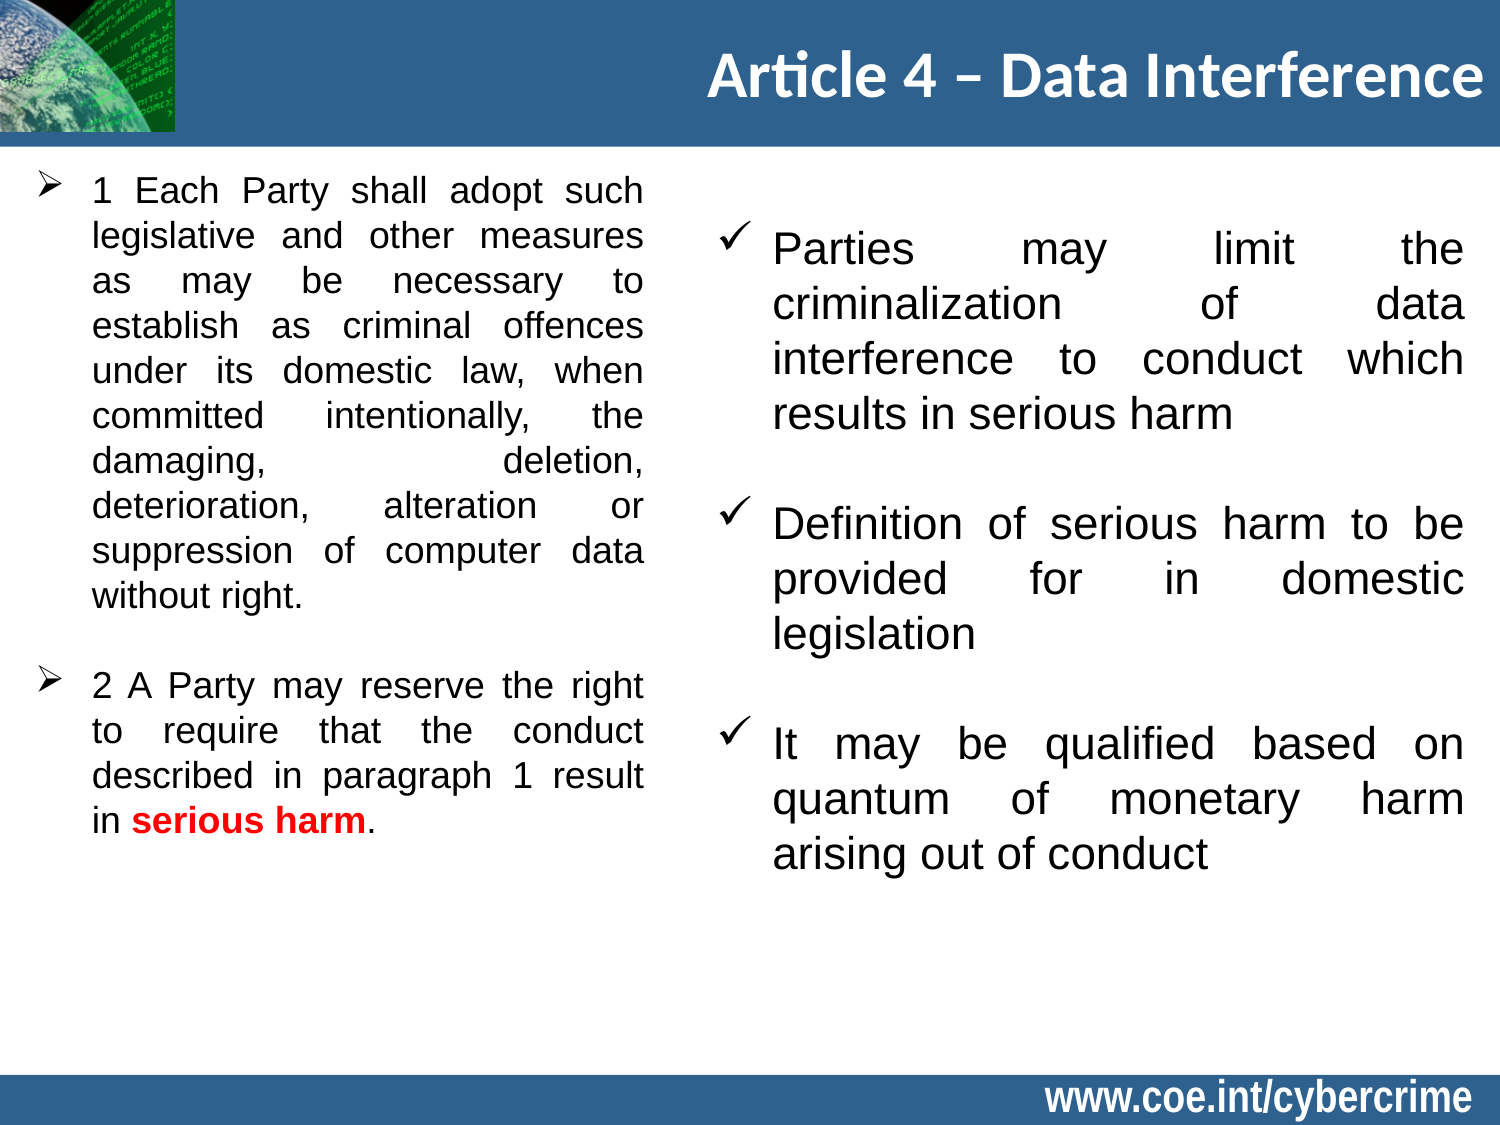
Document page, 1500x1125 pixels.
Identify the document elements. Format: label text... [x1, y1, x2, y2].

text_box Parties may limit the criminalization of data interference to conduct which results in serious harm Definition of serious harm to be provided for in domestic legislation It may be qualified based on quantum of monetary harm arising out of conduct [701, 211, 1480, 886]
text_box www.coe.int/cybercrime [1030, 1059, 1500, 1125]
text_box [0, 1073, 1030, 1125]
text_box Article 4 – Data Interference [0, 0, 1500, 149]
text_box 1 Each Party shall adopt such legislative and other measures as may be necessary to establish as criminal offences under its domestic law, when committed intentionally, the damaging, deletion, deterioration, alteration or suppression of computer data without right. 2 A Party may reserve the right to require that the conduct described in paragraph 1 result in serious harm. [20, 158, 659, 848]
picture [0, 0, 175, 132]
